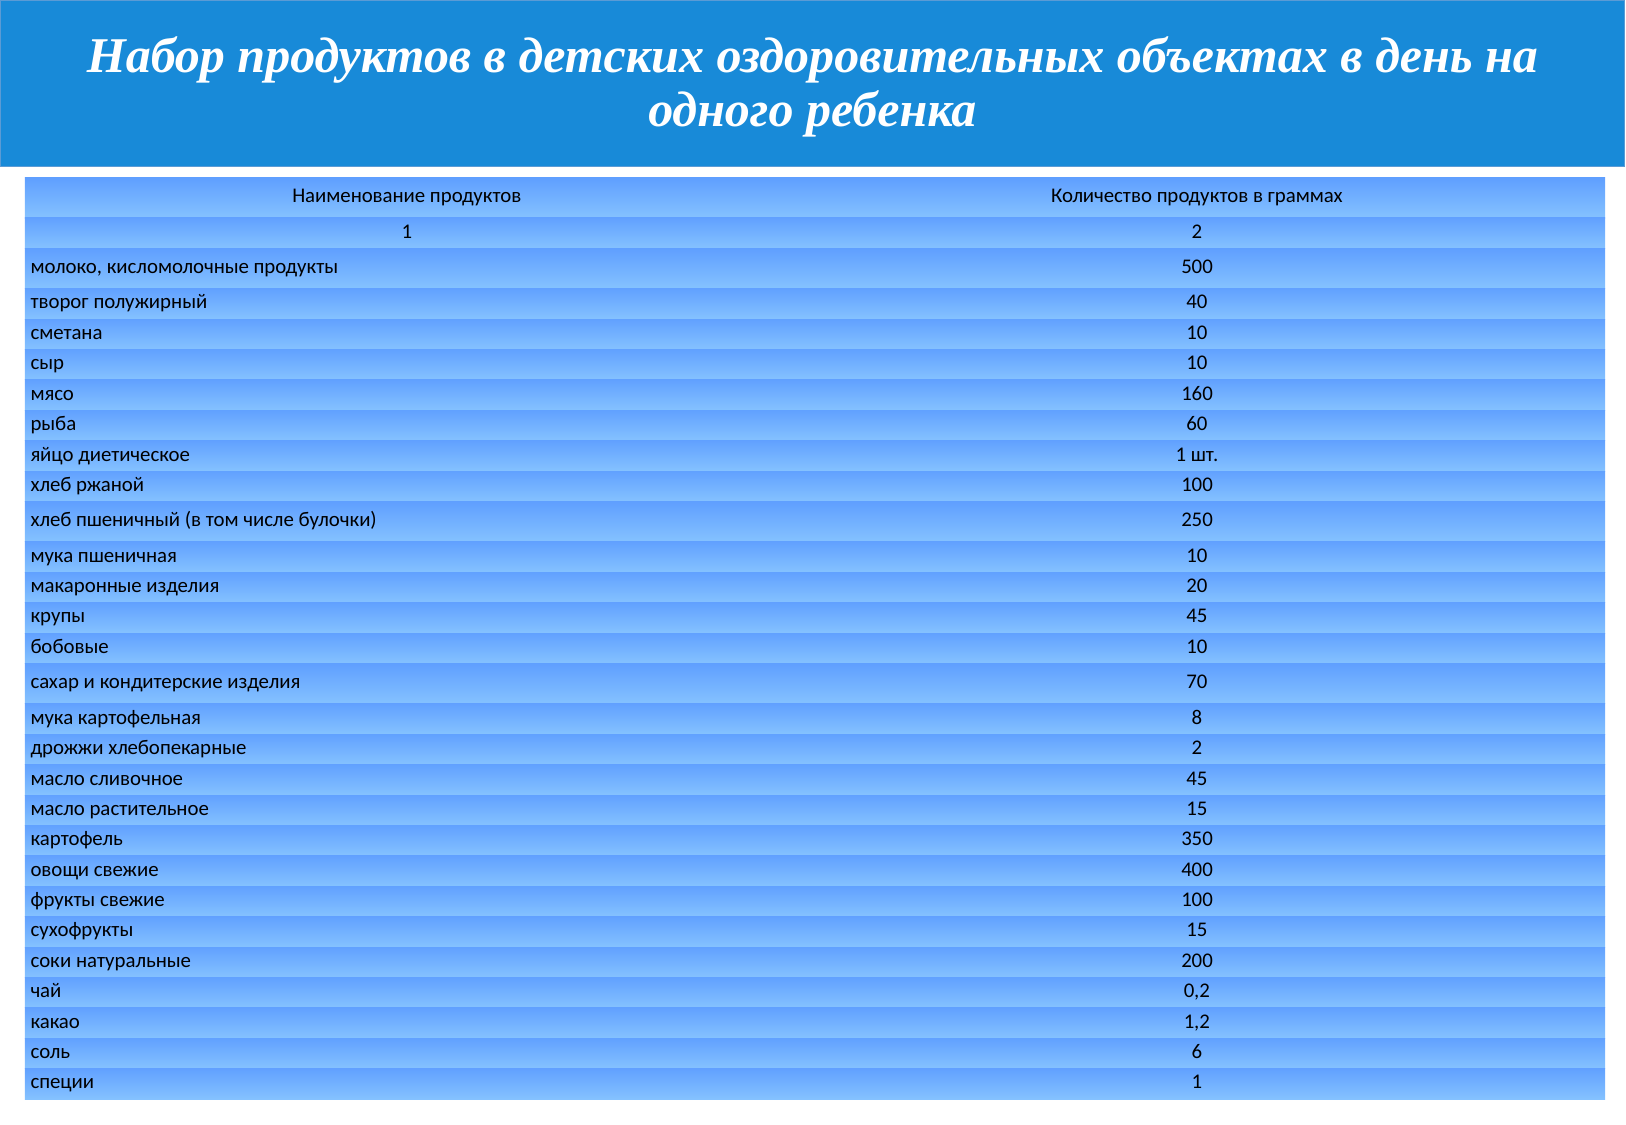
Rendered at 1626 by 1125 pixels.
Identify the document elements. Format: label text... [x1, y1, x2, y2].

slide_number 31 [1147, 1099, 1514, 1103]
table_cell сухофрукты [25, 917, 789, 947]
table_cell масло растительное [25, 795, 789, 825]
table_header Наименование продуктов [25, 178, 789, 218]
table_cell мука пшеничная [25, 542, 789, 572]
table_cell соки натуральные [25, 947, 789, 977]
table_cell рыба [25, 410, 789, 441]
table_cell 100 [789, 886, 1605, 917]
table_cell дрожжи хлебопекарные [25, 734, 789, 765]
table_cell 15 [789, 917, 1605, 947]
table_cell 0,2 [789, 977, 1605, 1008]
table_header Количество продуктов в граммах [789, 178, 1605, 218]
table_cell 250 [789, 502, 1605, 542]
table_cell специи [25, 1069, 789, 1099]
table_cell 400 [789, 856, 1605, 886]
table_cell 15 [789, 795, 1605, 825]
table_cell 70 [789, 663, 1605, 704]
table_cell 10 [789, 319, 1605, 349]
table_cell яйцо диетическое [25, 441, 789, 471]
table_cell 40 [789, 289, 1605, 319]
table_cell какао [25, 1008, 789, 1038]
table_cell крупы [25, 603, 789, 633]
table_cell 2 [789, 218, 1605, 248]
table_cell 20 [789, 572, 1605, 603]
table_cell 1 шт. [789, 441, 1605, 471]
table_cell молоко, кисломолочные продукты [25, 248, 789, 289]
table_cell 10 [789, 542, 1605, 572]
table_cell масло сливочное [25, 765, 789, 795]
table_cell 160 [789, 380, 1605, 410]
table_cell 1,2 [789, 1008, 1605, 1038]
title Набор продуктов в детских оздоровительных объектах в день на одного ребенка [0, 0, 1625, 167]
table_cell мясо [25, 380, 789, 410]
table_cell 500 [789, 248, 1605, 289]
table_cell 2 [789, 734, 1605, 765]
table_cell 10 [789, 349, 1605, 380]
table_cell соль [25, 1038, 789, 1069]
table_cell 10 [789, 633, 1605, 663]
table_cell сахар и кондитерские изделия [25, 663, 789, 704]
table_cell 45 [789, 603, 1605, 633]
table_cell макаронные изделия [25, 572, 789, 603]
table_cell 200 [789, 947, 1605, 977]
table_cell сметана [25, 319, 789, 349]
table_cell овощи свежие [25, 856, 789, 886]
table_cell 60 [789, 410, 1605, 441]
table_cell творог полужирный [25, 289, 789, 319]
table_cell 6 [789, 1038, 1605, 1069]
table_cell 8 [789, 704, 1605, 734]
table_cell 1 [25, 218, 789, 248]
table_cell мука картофельная [25, 704, 789, 734]
table_cell хлеб пшеничный (в том числе булочки) [25, 502, 789, 542]
table_cell картофель [25, 825, 789, 856]
table_cell 1 [789, 1069, 1605, 1099]
table_cell 45 [789, 765, 1605, 795]
table_cell 100 [789, 471, 1605, 502]
table_cell сыр [25, 349, 789, 380]
table_cell хлеб ржаной [25, 471, 789, 502]
table_cell бобовые [25, 633, 789, 663]
table_cell фрукты свежие [25, 886, 789, 917]
table_cell 350 [789, 825, 1605, 856]
table_cell чай [25, 977, 789, 1008]
